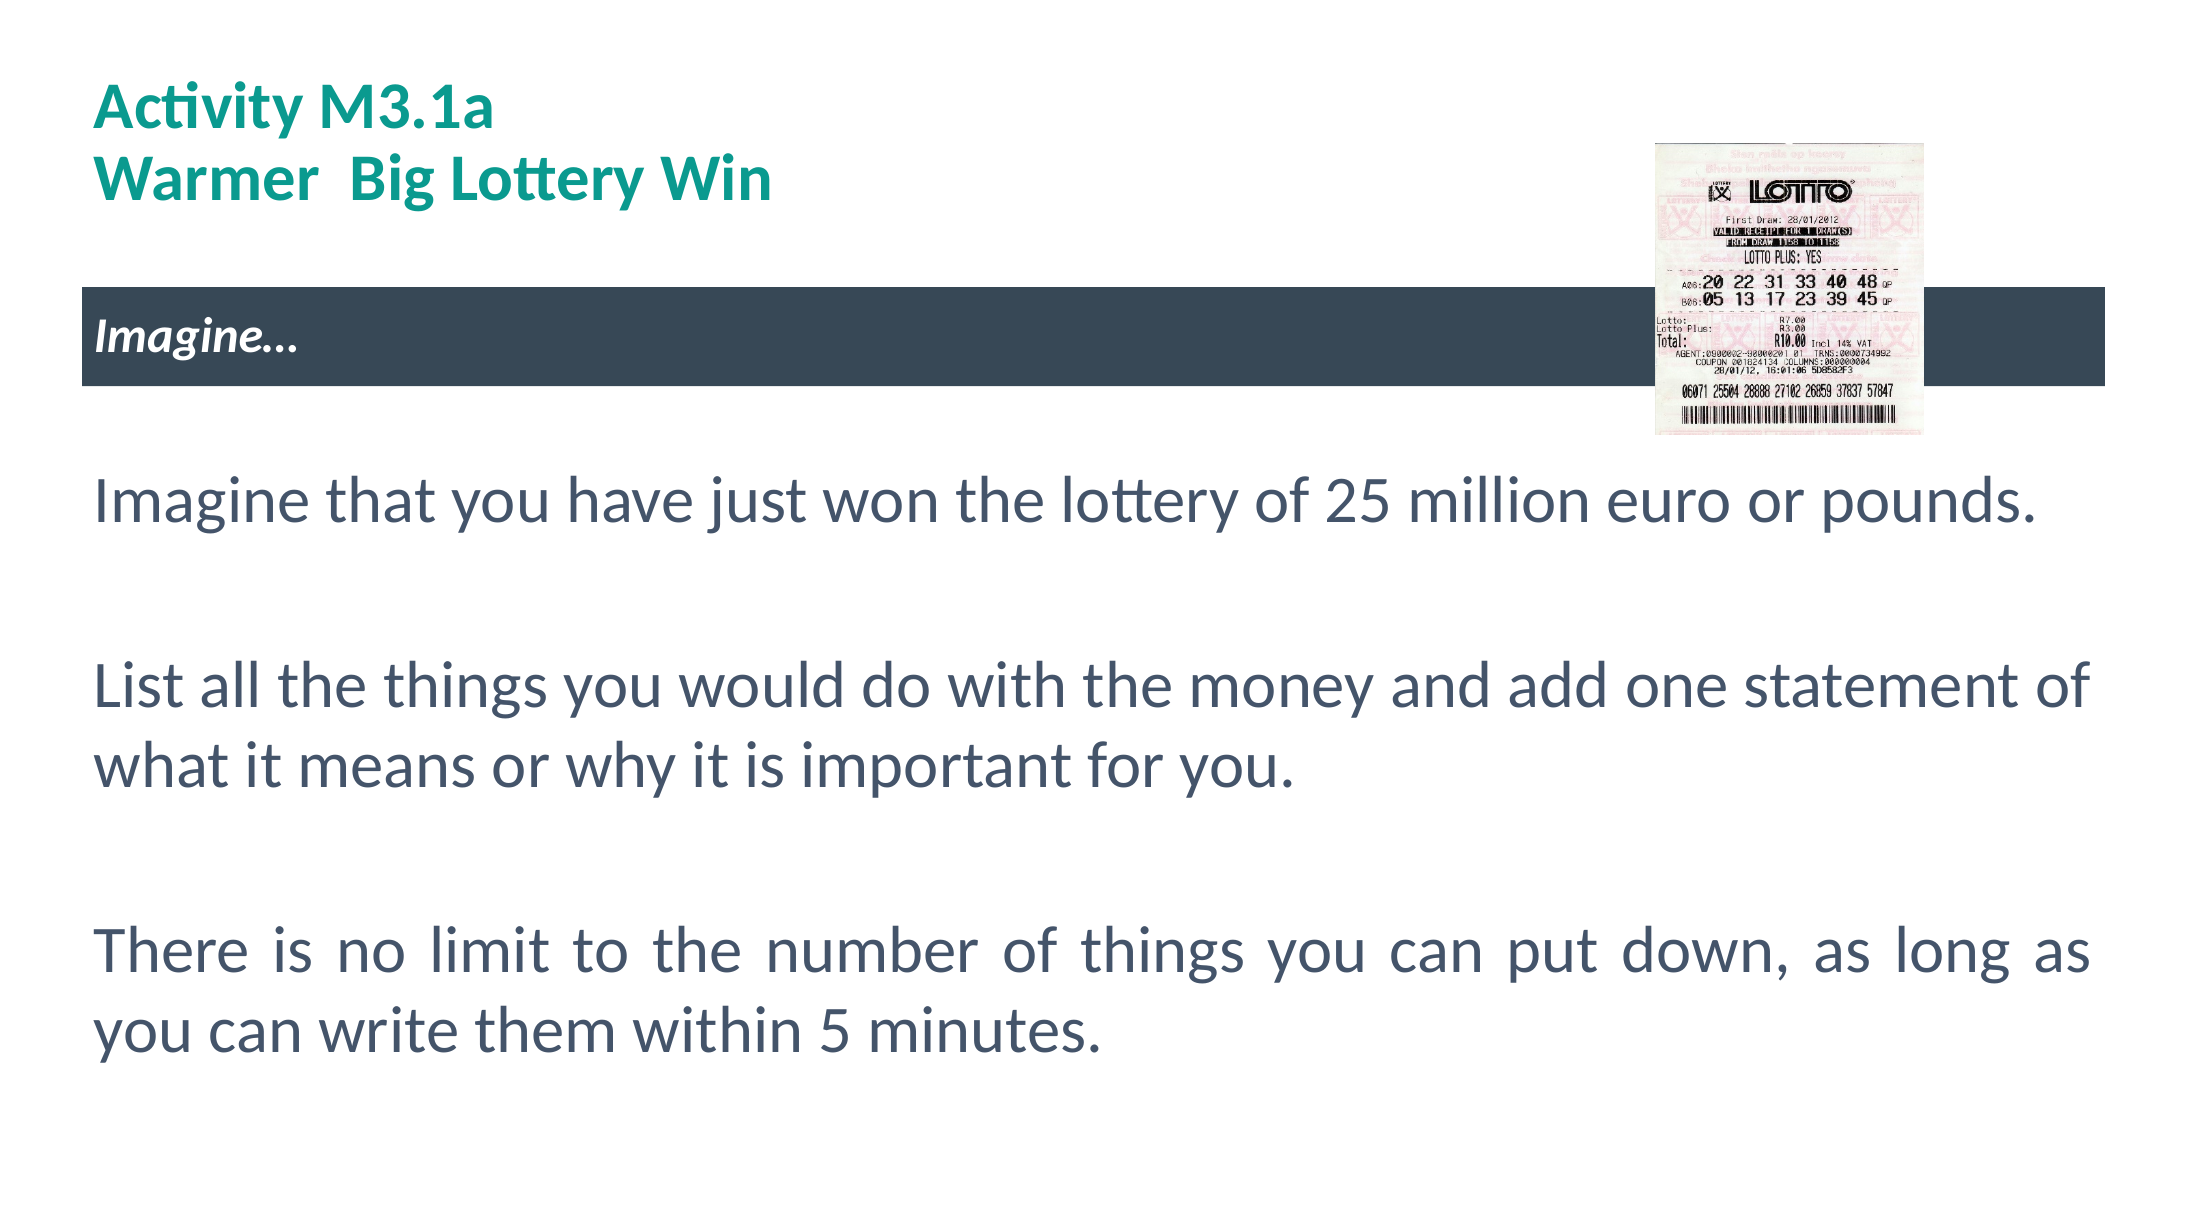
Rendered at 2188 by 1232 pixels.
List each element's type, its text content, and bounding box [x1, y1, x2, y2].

picture [1655, 143, 1924, 435]
list Imagine that you have just won the lottery of 25 million euro or pounds. List all the things you would do with the money and add one statement of what it means or why it is important for you. There is no limit to the number of things you can put down, as long as you can write them within 5 minutes. [82, 448, 2105, 1232]
title Activity M3.1a Warmer Big Lottery Win [82, 61, 2105, 225]
list Imagine… [1924, 287, 2105, 387]
list Imagine… [82, 287, 1655, 387]
